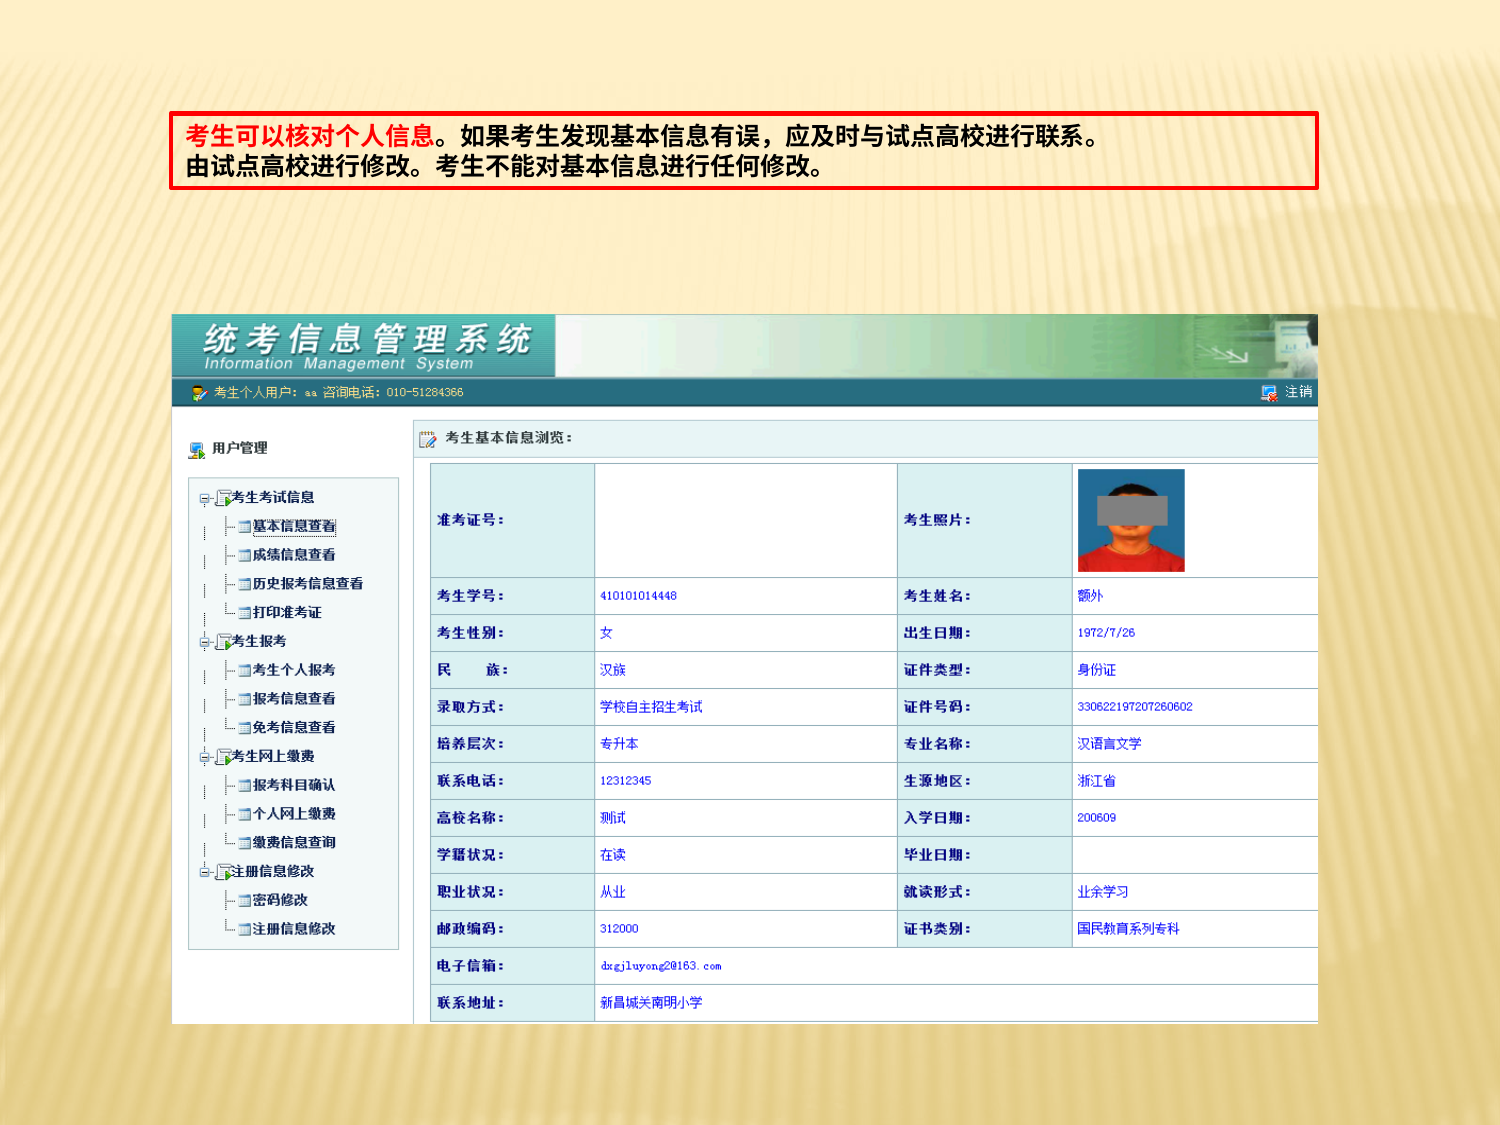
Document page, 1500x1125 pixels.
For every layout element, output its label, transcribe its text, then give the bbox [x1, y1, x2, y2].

text_box 考生可以核对个人信息。如果考生发现基本信息有误，应及时与试点高校进行联系。 由试点高校进行修改。考生不能对基本信息进行任何修改。 [171, 113, 1317, 188]
picture [170, 314, 1318, 1024]
